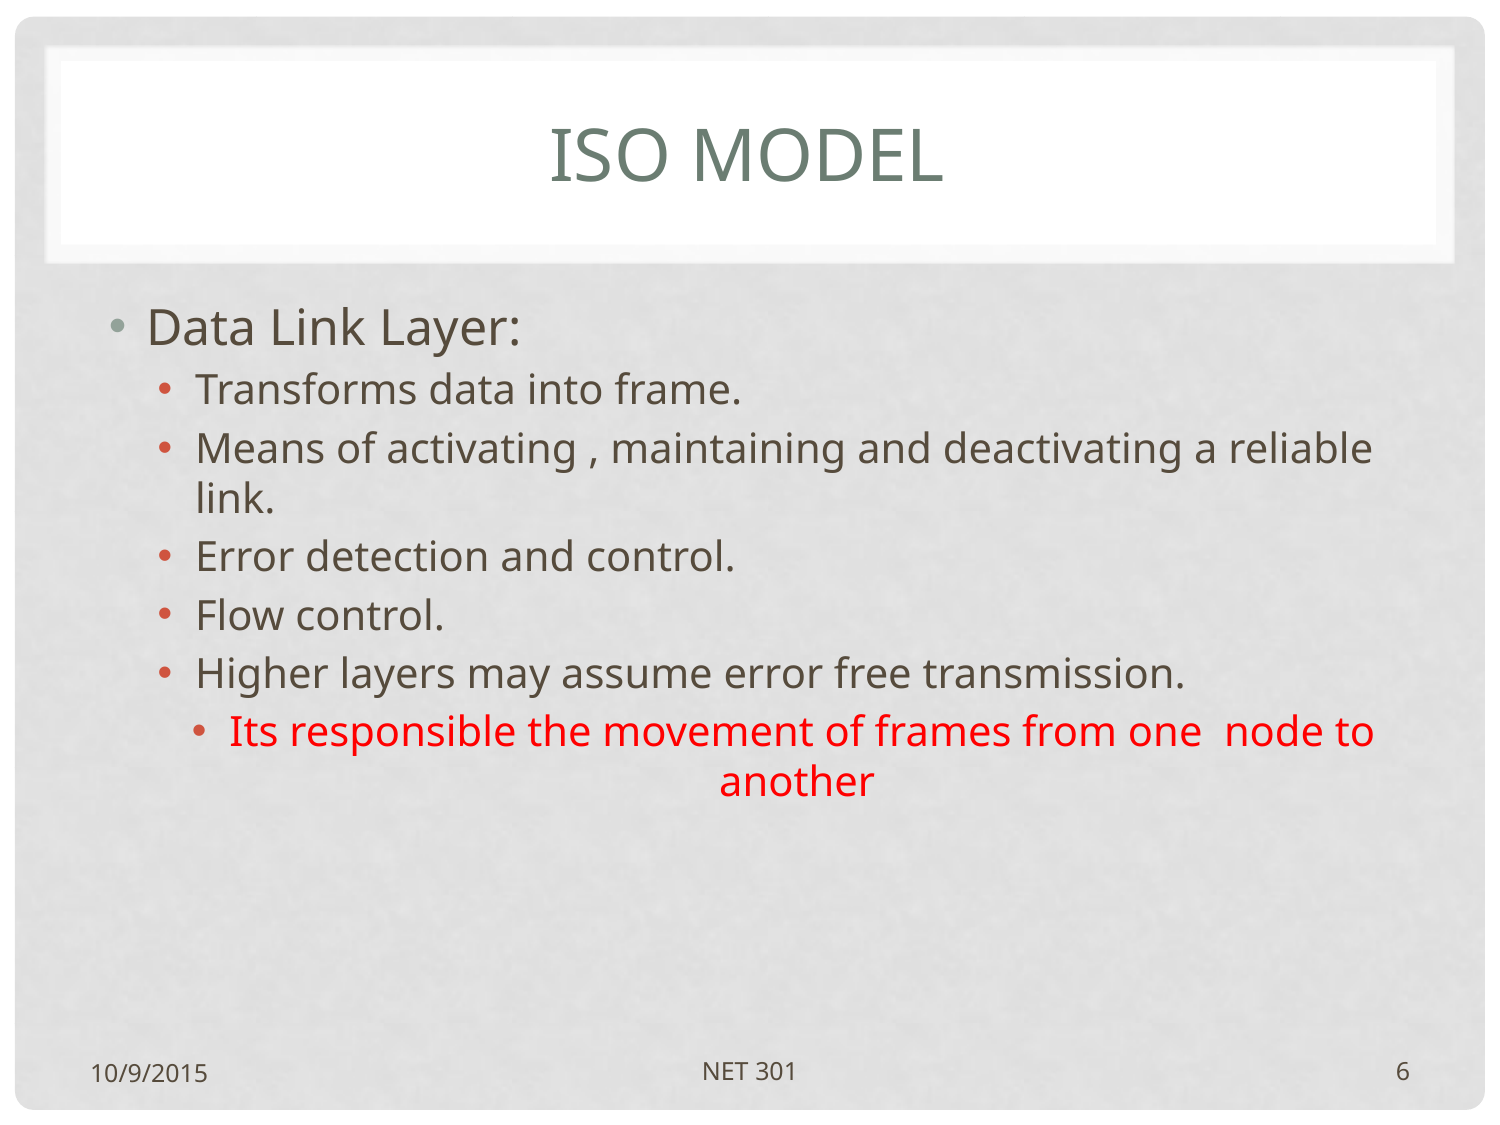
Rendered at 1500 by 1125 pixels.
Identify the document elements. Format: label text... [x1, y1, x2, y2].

slide_number 6 [1074, 1042, 1425, 1103]
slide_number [75, 1042, 425, 1103]
list Data Link Layer: Transforms data into frame. Means of activating , maintaining and deactivating a reliable link. Error detection and control. Flow control. Higher layers may assume error free transmission. Its responsible the movement of frames from one node to another [75, 287, 1425, 1005]
footer NET 301 [512, 1042, 988, 1103]
title ISO Model [69, 66, 1425, 238]
